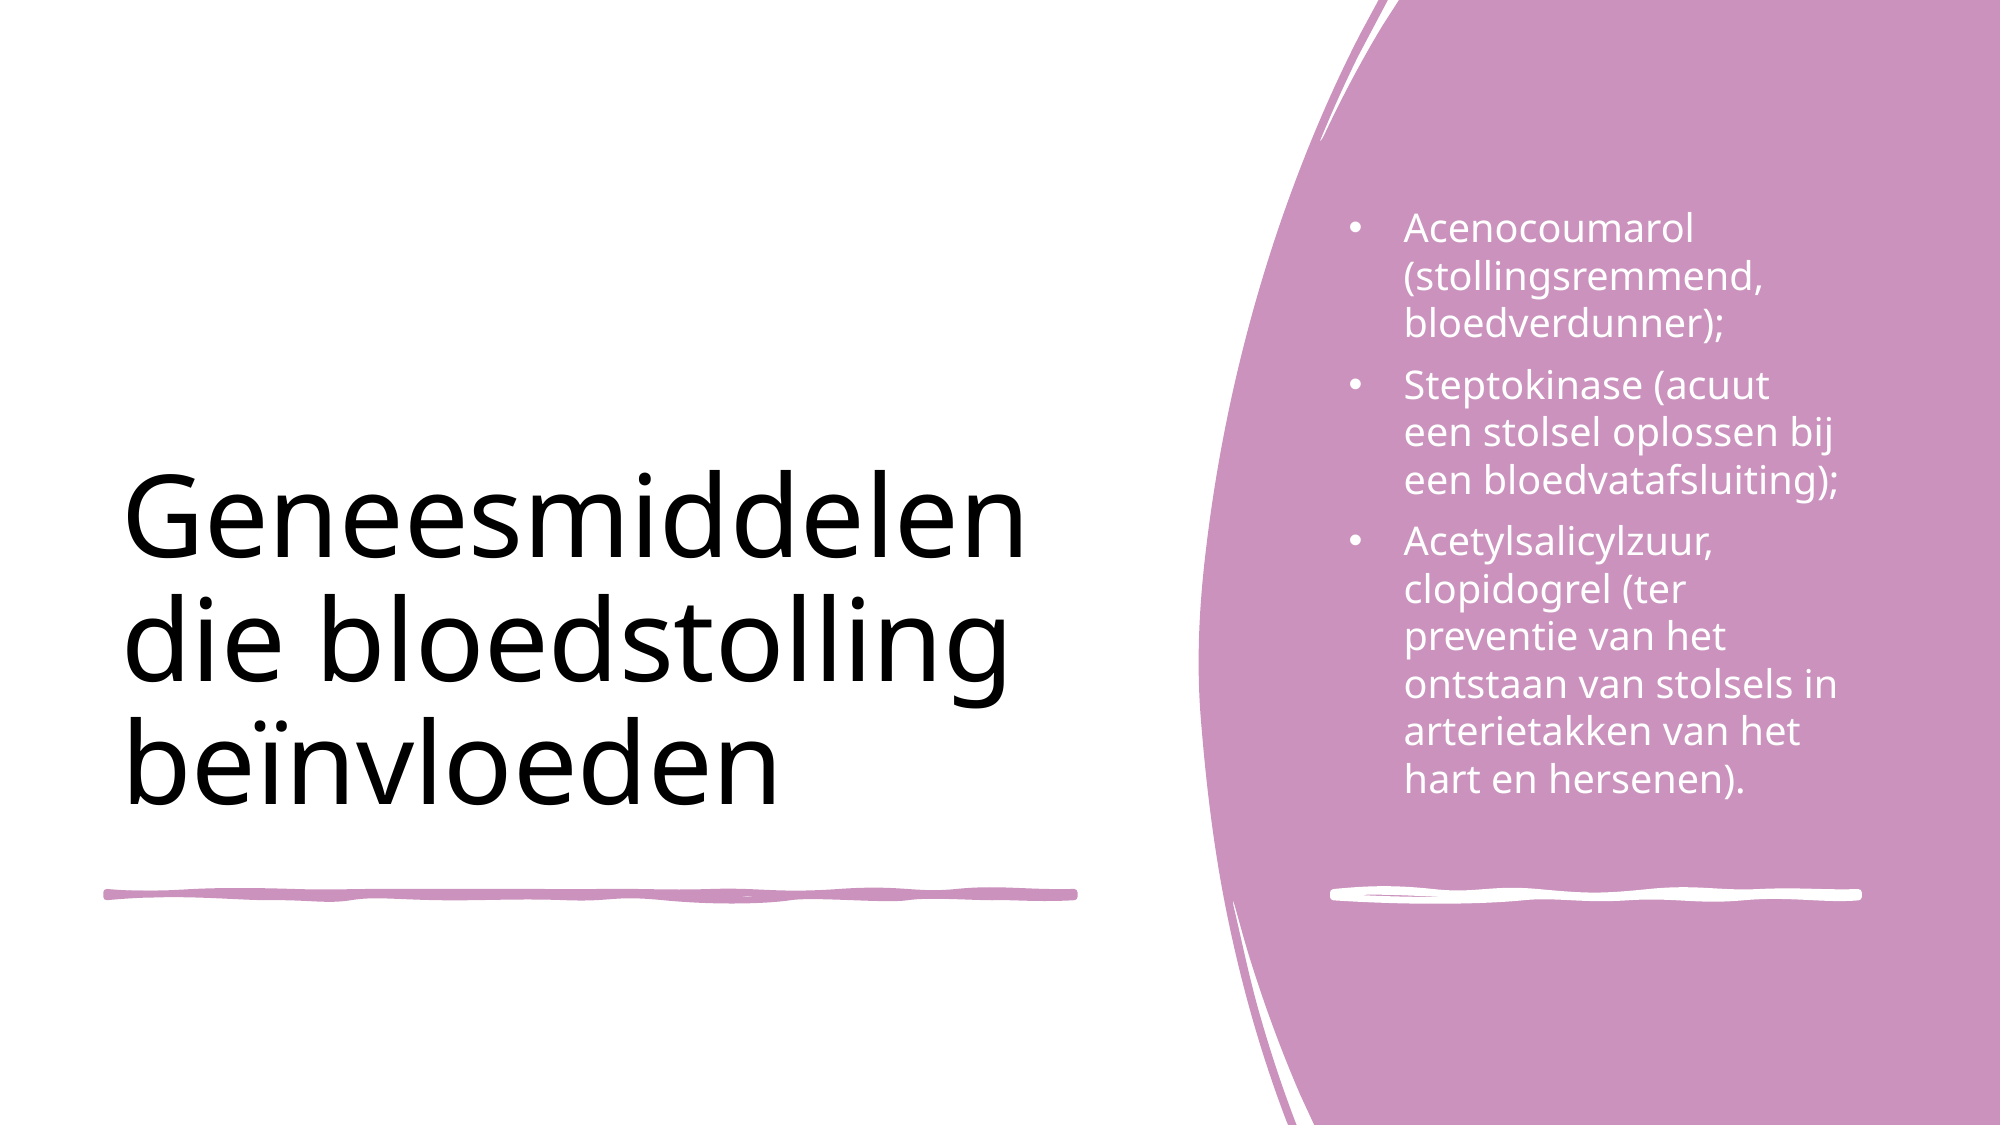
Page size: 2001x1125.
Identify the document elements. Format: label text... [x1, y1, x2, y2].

text_box [1328, 0, 1398, 124]
text_box [1198, 0, 2000, 1125]
title Geneesmiddelen die bloedstolling beïnvloeden [106, 212, 1074, 837]
text_box [105, 889, 1076, 902]
subtitle Acenocoumarol (stollingsremmend, bloedverdunner); Steptokinase (acuut een stolsel oplossen bij een bloedvatafsluiting); Acetylsalicylzuur, clopidogrel (ter preventie van het ontstaan van stolsels in arterietakken van het hart en hersenen). [1333, 184, 1863, 809]
text_box [1332, 888, 1860, 902]
text_box [0, 0, 1378, 1125]
